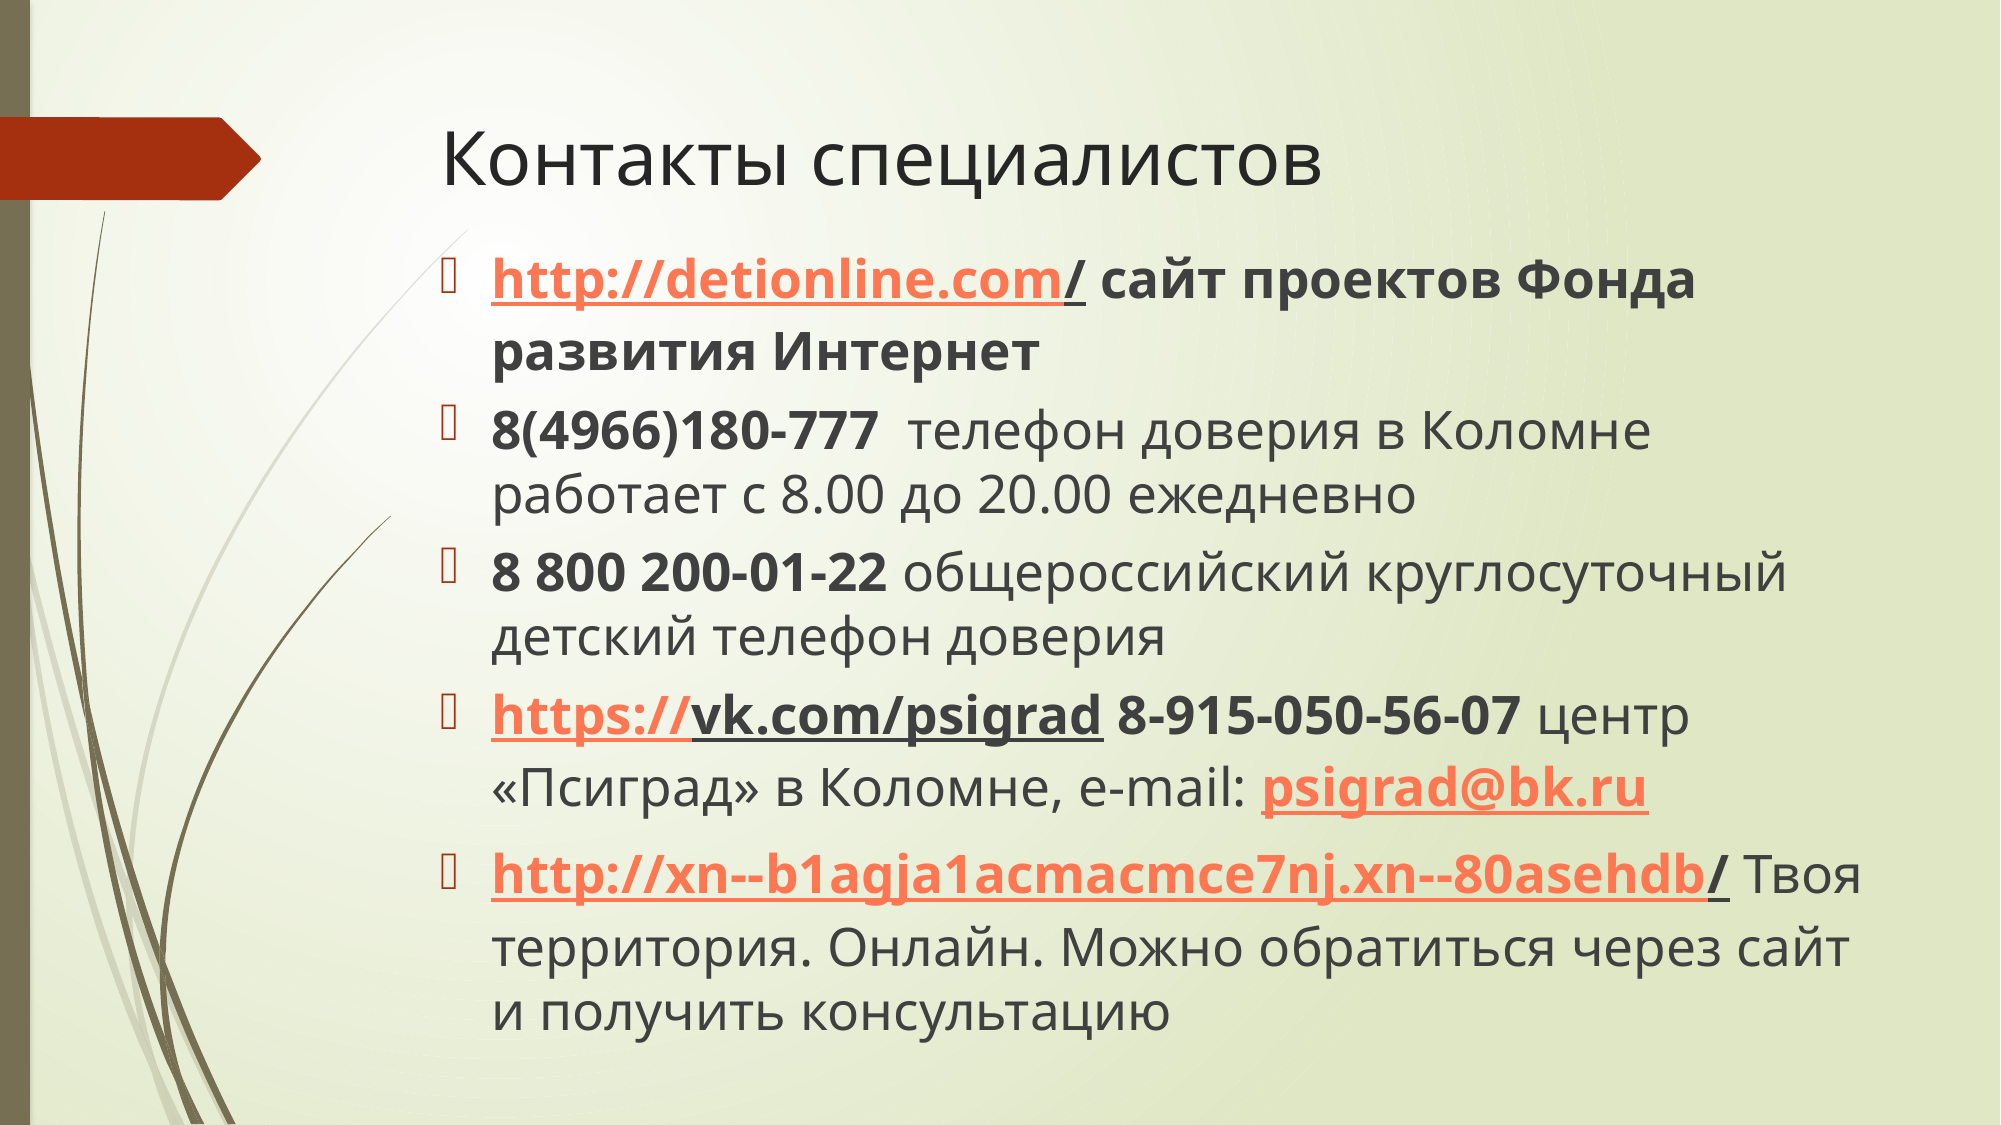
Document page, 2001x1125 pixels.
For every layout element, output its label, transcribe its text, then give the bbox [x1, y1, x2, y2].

title Контакты специалистов [425, 102, 1888, 237]
list http://detionline.com/ сайт проектов Фонда развития Интернет 8(4966)180-777 телефон доверия в Коломне работает с 8.00 до 20.00 ежедневно 8 800 200-01-22 общероссийский круглосуточный детский телефон доверия https://vk.com/psigrad 8-915-050-56-07 центр «Псиград» в Коломне, e-mail: psigrad@bk.ru http://xn--b1agja1acmacmce7nj.xn--80asehdb/ Твоя территория. Онлайн. Можно обратиться через сайт и получить консультацию [424, 237, 1888, 1063]
